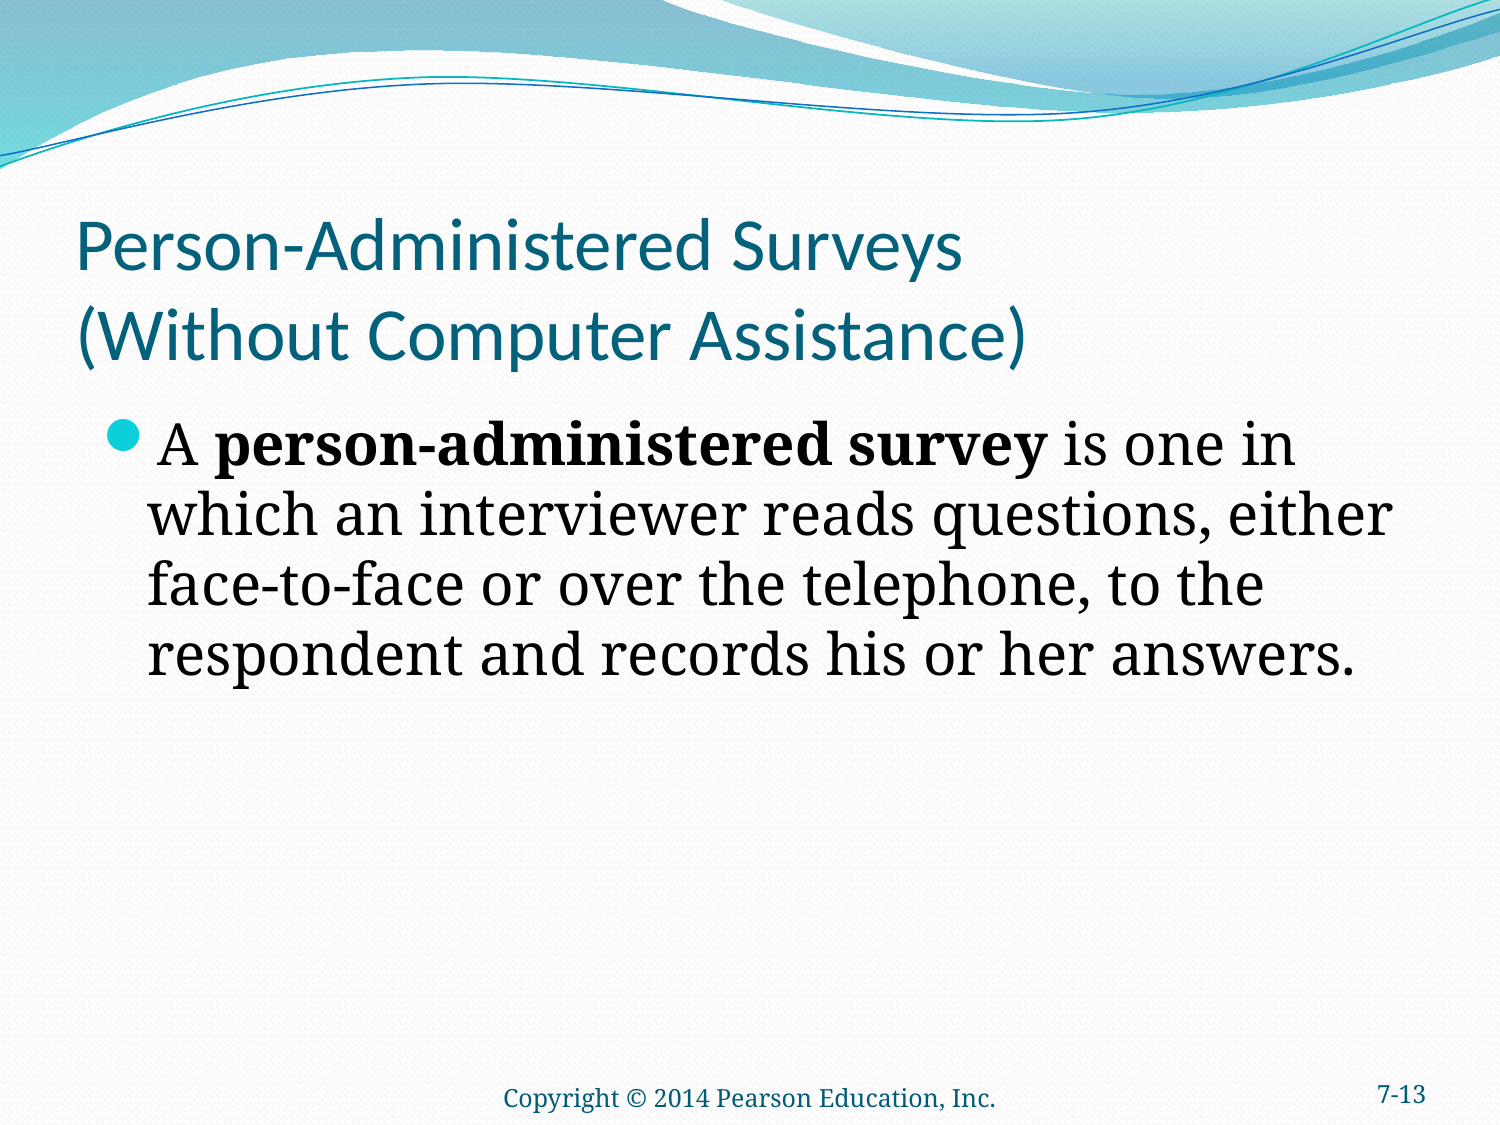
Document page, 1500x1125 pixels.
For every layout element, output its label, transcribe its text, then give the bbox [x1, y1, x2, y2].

title Person-Administered Surveys (Without Computer Assistance) [74, 187, 1426, 376]
list A person-administered survey is one in which an interviewer reads questions, either face-to-face or over the telephone, to the respondent and records his or her answers. [87, 399, 1438, 926]
